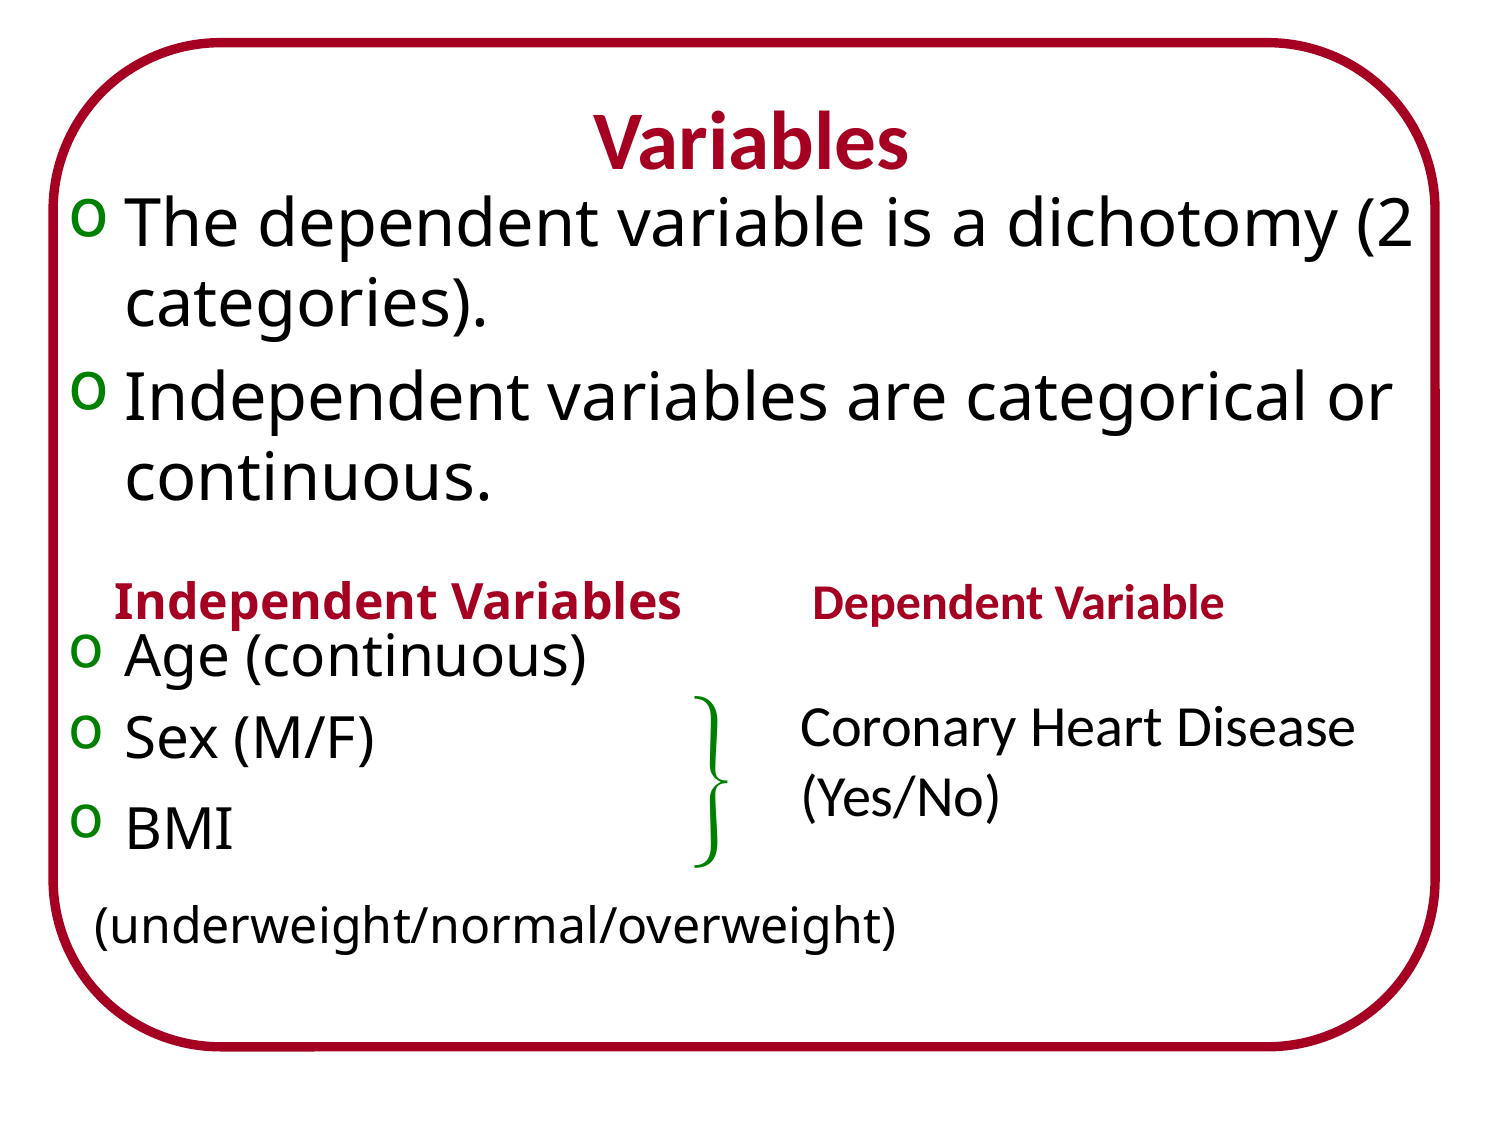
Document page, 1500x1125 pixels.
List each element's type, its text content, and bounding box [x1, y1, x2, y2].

title Variables [76, 42, 1428, 231]
text_box Independent Variables Dependent Variable [100, 562, 1400, 638]
list The dependent variable is a dichotomy (2 categories). Independent variables are categorical or continuous. Age (continuous) Sex (M/F) BMI (underweight/normal/overweight) [52, 172, 1500, 906]
text_box  [673, 656, 827, 872]
text_box Coronary Heart Disease (Yes/No) [785, 680, 1465, 836]
